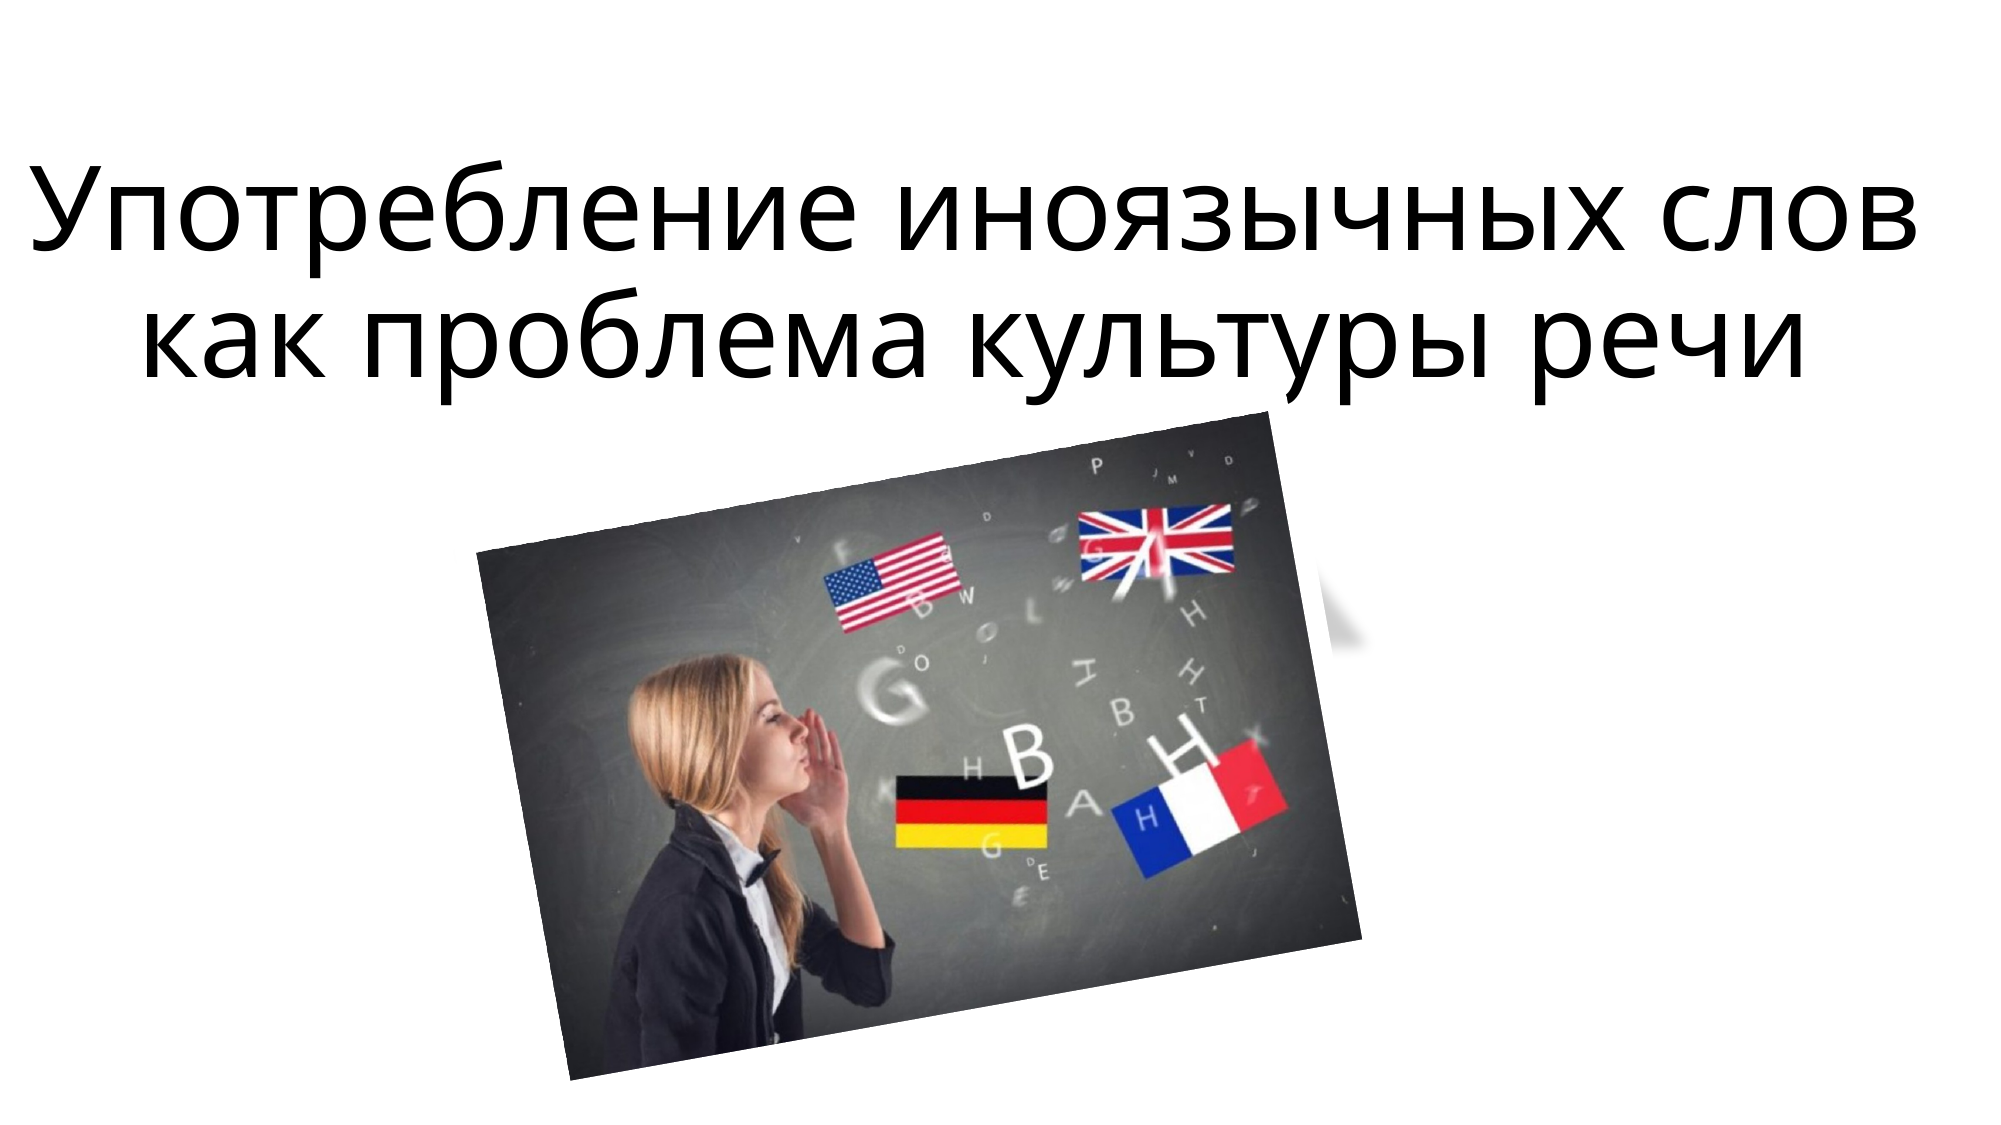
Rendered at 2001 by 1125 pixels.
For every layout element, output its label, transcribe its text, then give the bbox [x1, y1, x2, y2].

title Употребление иноязычных слов как проблема культуры речи [0, 19, 1950, 411]
picture [477, 412, 1362, 1080]
